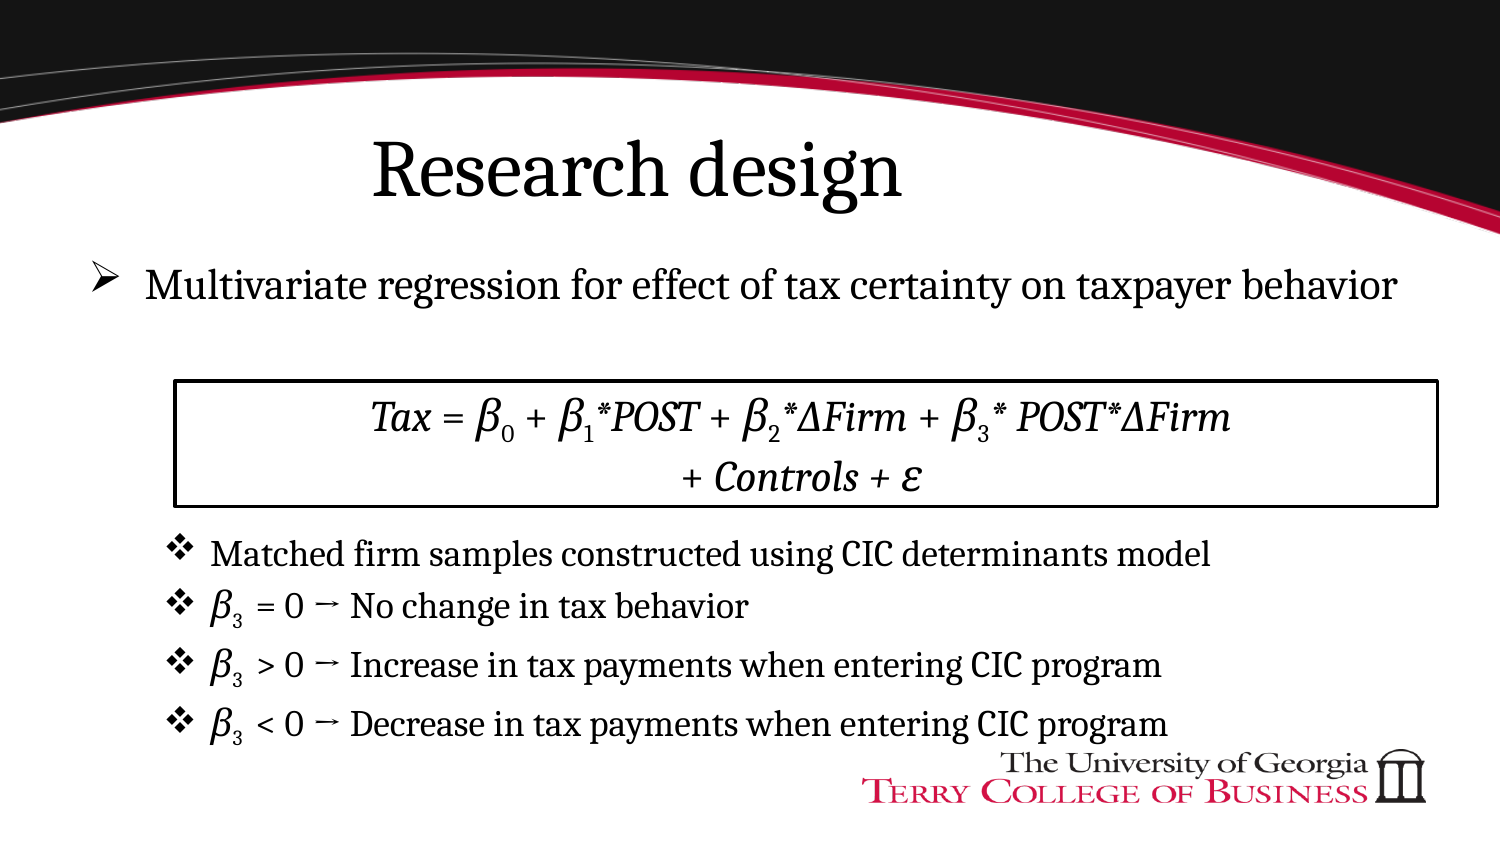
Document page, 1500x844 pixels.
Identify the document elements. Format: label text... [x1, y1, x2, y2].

picture [0, 0, 1500, 244]
title Research design [0, 93, 1313, 235]
picture [862, 769, 1426, 803]
text_box Tax = β0 + β1*POST + β2*∆Firm + β3* POST*∆Firm + Controls + ε [174, 380, 1438, 507]
text_box Multivariate regression for effect of tax certainty on taxpayer behavior Matched firm samples constructed using CIC determinants model β3 = 0 → No change in tax behavior β3 > 0 → Increase in tax payments when entering CIC program β3 < 0 → Decrease in tax payments when entering CIC program [74, 249, 1476, 769]
